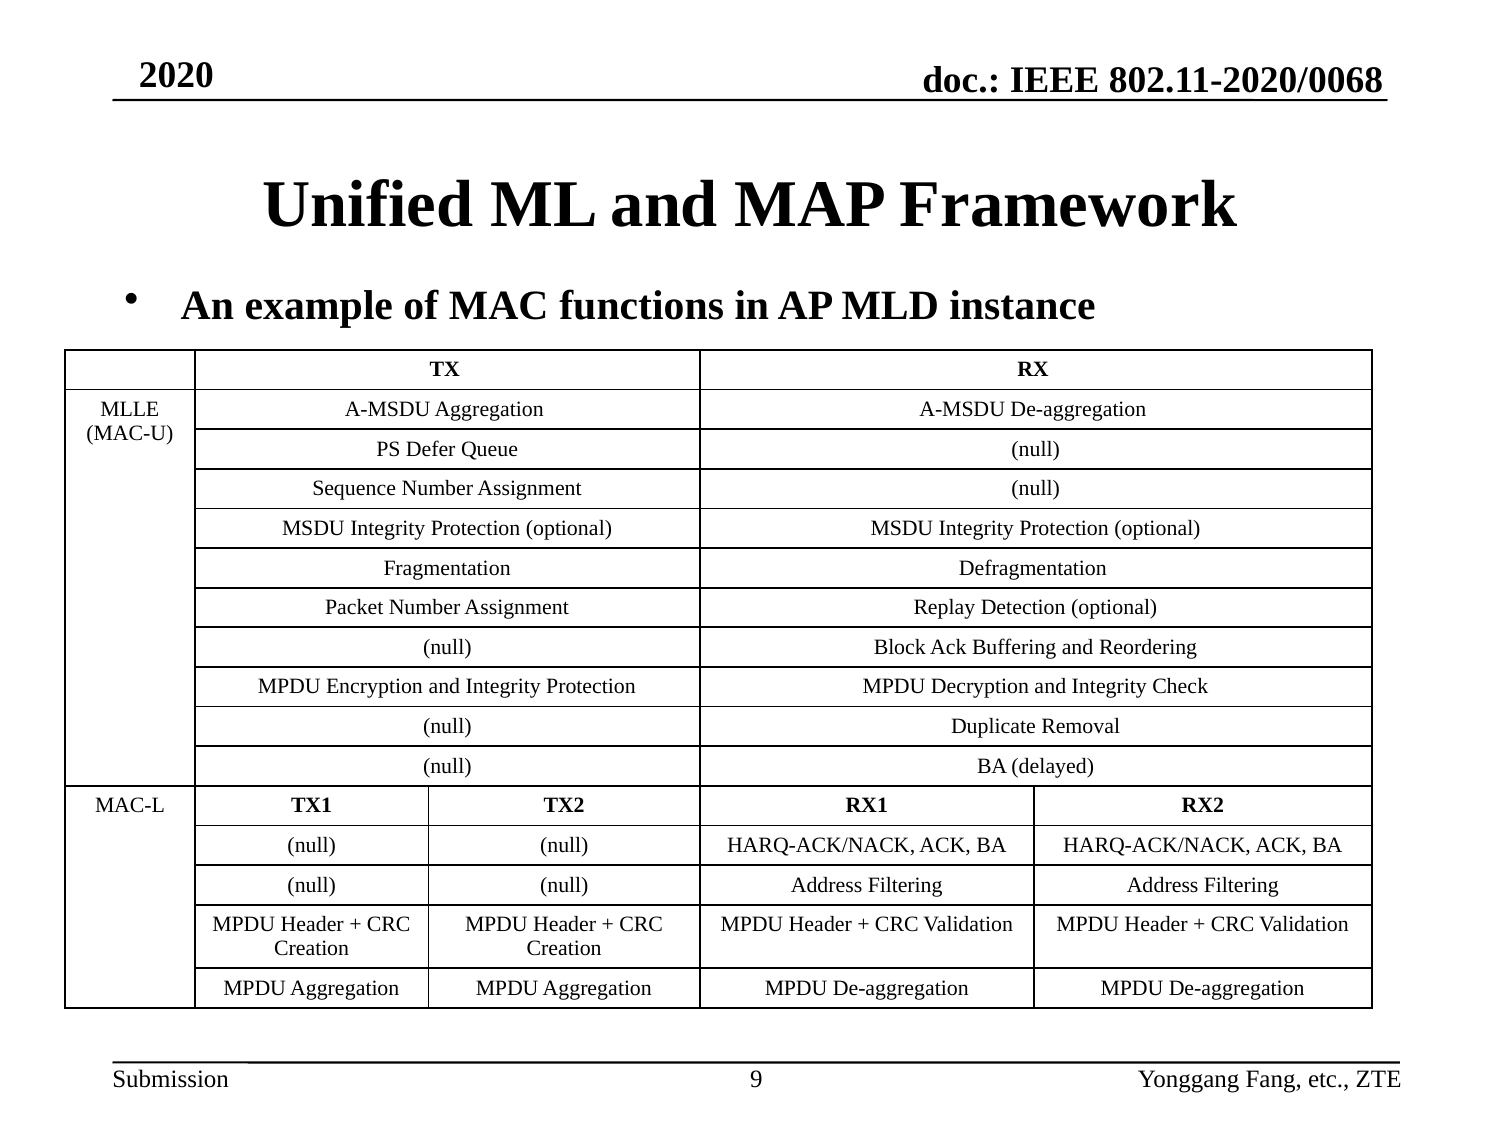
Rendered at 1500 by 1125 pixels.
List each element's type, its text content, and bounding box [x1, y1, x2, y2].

table_cell Defragmentation [701, 549, 1371, 587]
table_cell (null) [196, 826, 428, 864]
table_header RX [701, 351, 1371, 389]
title Unified ML and MAP Framework [88, 112, 1412, 288]
table_cell MLLE (MAC-U) [66, 390, 194, 785]
table_cell A-MSDU Aggregation [196, 390, 699, 428]
table_cell (null) [196, 707, 699, 745]
table_header TX [196, 351, 699, 389]
table_cell Address Filtering [1035, 866, 1371, 904]
table_cell MPDU De-aggregation [701, 969, 1033, 1007]
table_cell RX1 [701, 787, 1033, 825]
table_cell (null) [196, 628, 699, 666]
table_cell (null) [429, 826, 699, 864]
table_cell MPDU Header + CRC Creation [196, 906, 428, 967]
table_cell Sequence Number Assignment [196, 470, 699, 508]
table_cell (null) [701, 430, 1371, 468]
table_cell MPDU Decryption and Integrity Check [701, 668, 1371, 706]
table_cell Duplicate Removal [701, 707, 1371, 745]
table_cell Block Ack Buffering and Reordering [701, 628, 1371, 666]
table_cell Replay Detection (optional) [701, 589, 1371, 626]
table_header [66, 351, 194, 389]
table_cell TX1 [196, 787, 428, 825]
table_cell MSDU Integrity Protection (optional) [196, 509, 699, 547]
table_cell MPDU Header + CRC Creation [429, 906, 699, 967]
table_cell MPDU Aggregation [196, 969, 428, 1007]
list An example of MAC functions in AP MLD instance [109, 270, 1385, 351]
table_cell Fragmentation [196, 549, 699, 587]
table_cell (null) [196, 747, 699, 785]
table_cell Address Filtering [701, 866, 1033, 904]
table_cell BA (delayed) [701, 747, 1371, 785]
table_cell HARQ-ACK/NACK, ACK, BA [1035, 826, 1371, 864]
table_cell (null) [429, 866, 699, 904]
table_cell MPDU Header + CRC Validation [1035, 906, 1371, 967]
table_cell TX2 [429, 787, 699, 825]
table_cell Packet Number Assignment [196, 589, 699, 626]
table_cell MPDU Aggregation [429, 969, 699, 1007]
table_cell (null) [701, 470, 1371, 508]
slide_number 9 [741, 1061, 772, 1093]
table_cell PS Defer Queue [196, 430, 699, 468]
table_cell MPDU Encryption and Integrity Protection [196, 668, 699, 706]
table_cell MSDU Integrity Protection (optional) [701, 509, 1371, 547]
footer Yonggang Fang, etc., ZTE [1134, 1061, 1402, 1093]
table_cell MPDU Header + CRC Validation [701, 906, 1033, 967]
table_cell MPDU De-aggregation [1035, 969, 1371, 1007]
table_cell RX2 [1035, 787, 1371, 825]
table_cell MAC-L [66, 787, 194, 1007]
table_cell A-MSDU De-aggregation [701, 390, 1371, 428]
table_cell (null) [196, 866, 428, 904]
table_cell HARQ-ACK/NACK, ACK, BA [701, 826, 1033, 864]
